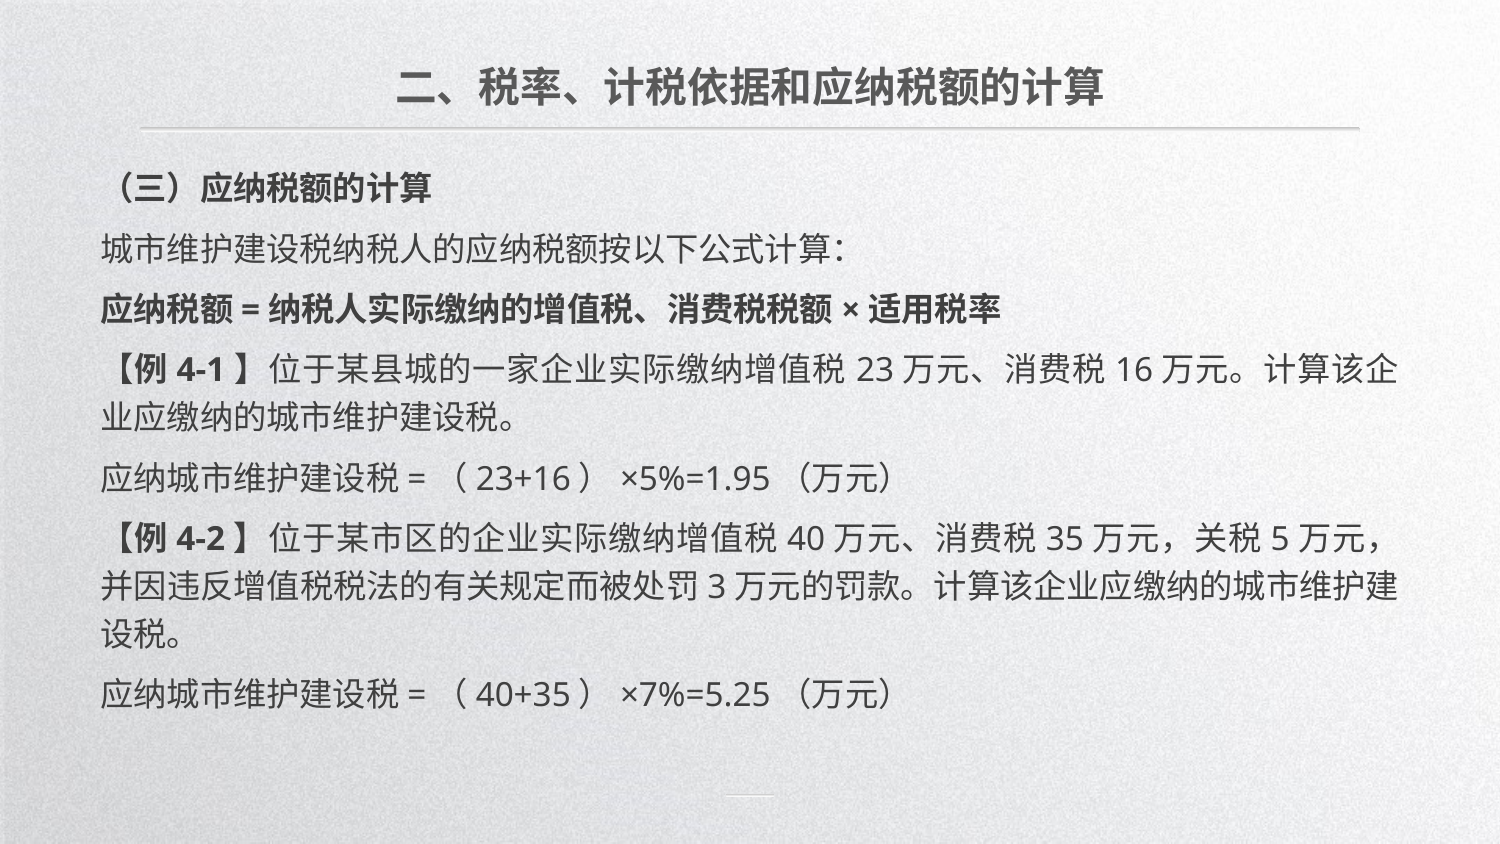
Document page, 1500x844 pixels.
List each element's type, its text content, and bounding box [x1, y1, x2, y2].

text_box 二、税率、计税依据和应纳税额的计算 [368, 55, 1132, 117]
text_box （三）应纳税额的计算 城市维护建设税纳税人的应纳税额按以下公式计算： 应纳税额=纳税人实际缴纳的增值税、消费税税额×适用税率 【例4-1】位于某县城的一家企业实际缴纳增值税23万元、消费税16万元。计算该企业应缴纳的城市维护建设税。 应纳城市维护建设税=（23+16）×5%=1.95（万元） 【例4-2】位于某市区的企业实际缴纳增值税40万元、消费税35万元，关税5万元，并因违反增值税税法的有关规定而被处罚3万元的罚款。计算该企业应缴纳的城市维护建设税。 应纳城市维护建设税=（40+35）×7%=5.25（万元） [100, 159, 1400, 714]
picture [0, 0, 1500, 844]
